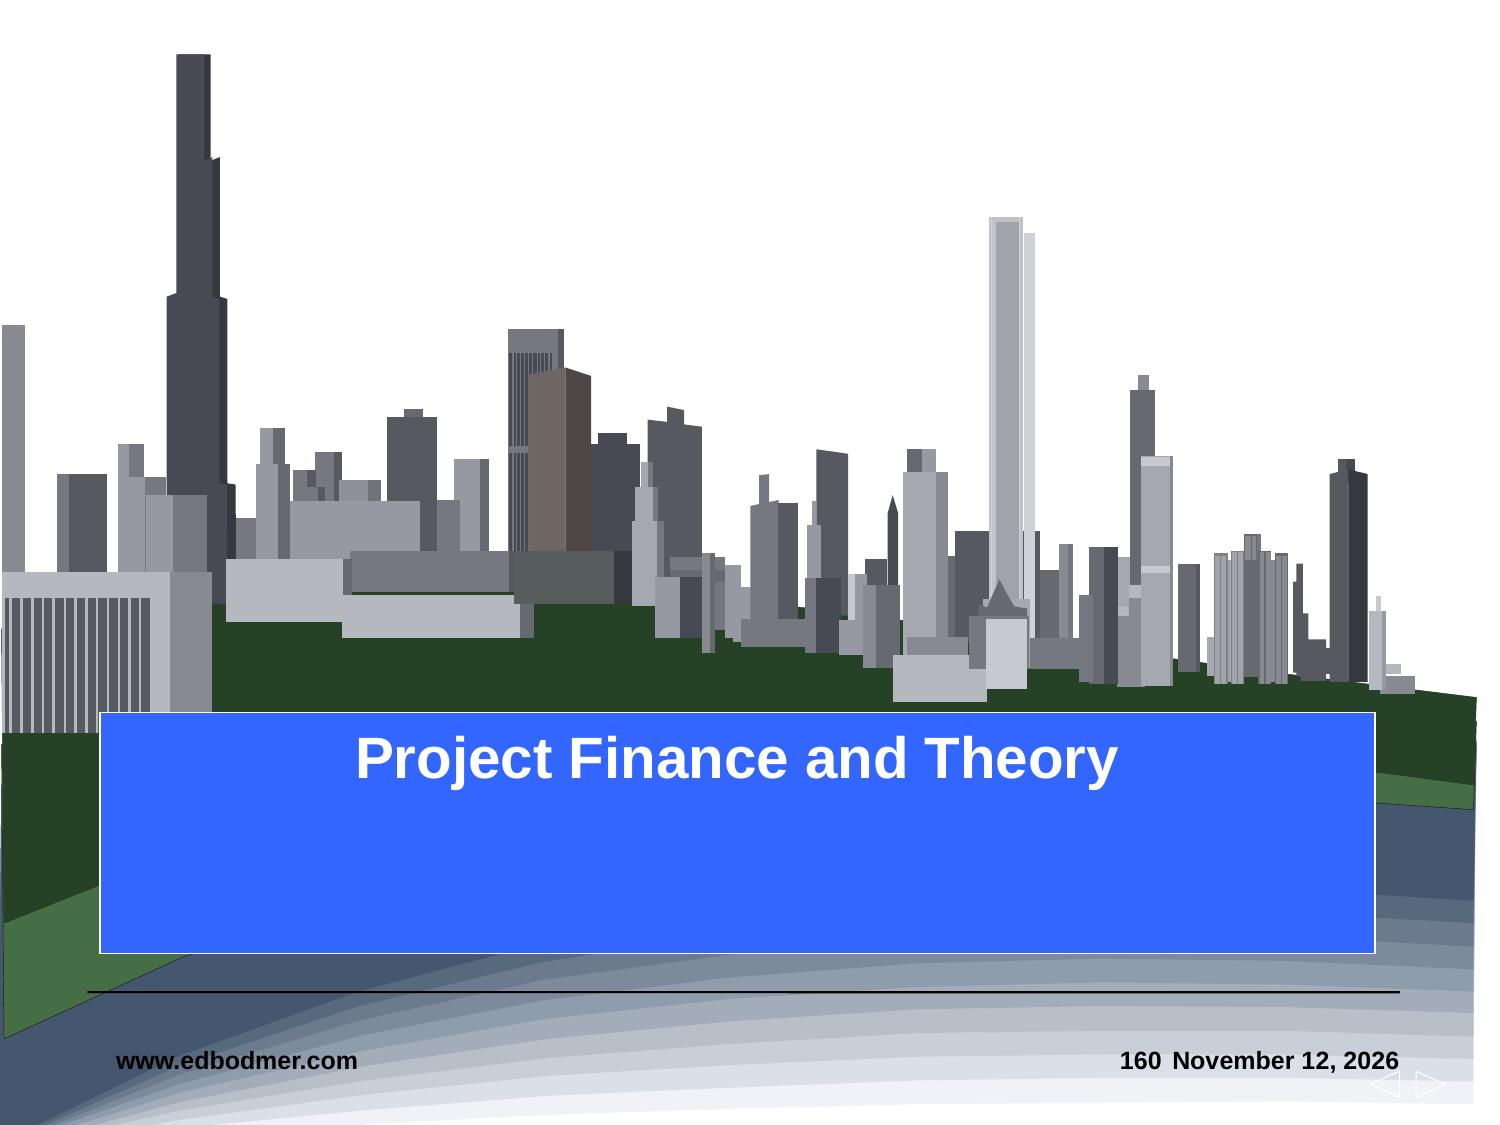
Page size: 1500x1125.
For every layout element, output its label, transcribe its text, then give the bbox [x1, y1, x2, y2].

title Project Finance and Theory [99, 712, 1376, 954]
